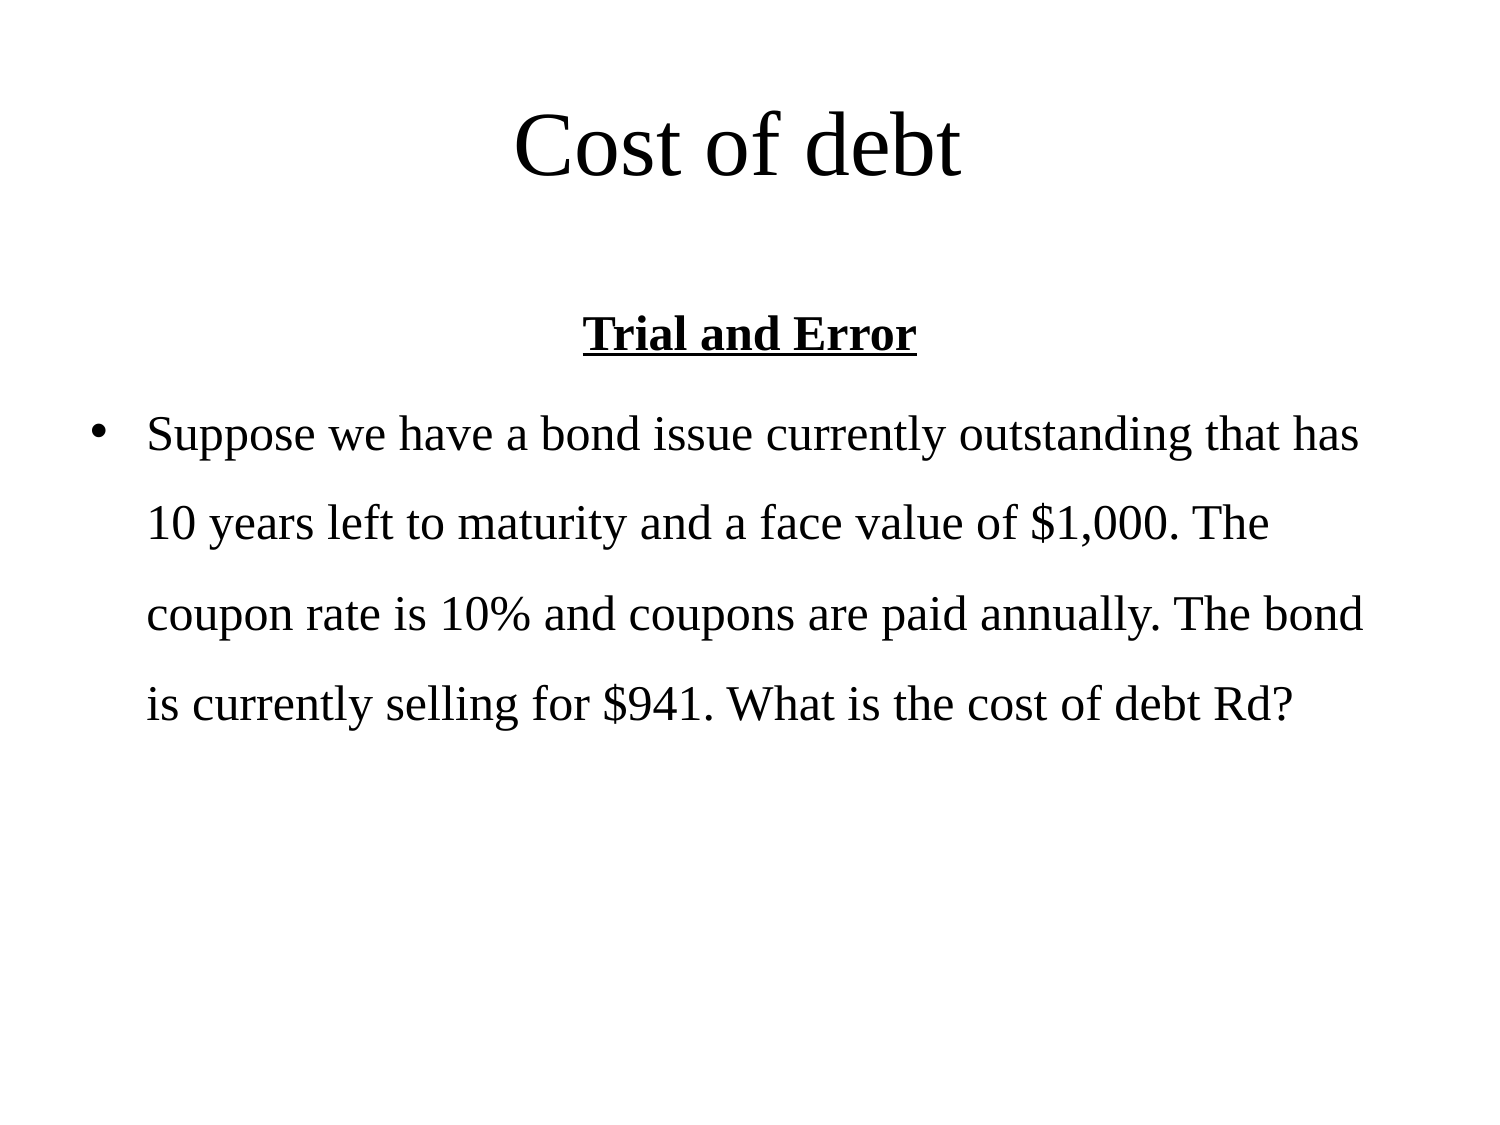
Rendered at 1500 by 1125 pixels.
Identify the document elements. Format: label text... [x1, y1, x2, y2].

title Cost of debt [75, 45, 1425, 233]
list Trial and Error Suppose we have a bond issue currently outstanding that has 10 years left to maturity and a face value of $1,000. The coupon rate is 10% and coupons are paid annually. The bond is currently selling for $941. What is the cost of debt Rd? [75, 262, 1425, 1005]
